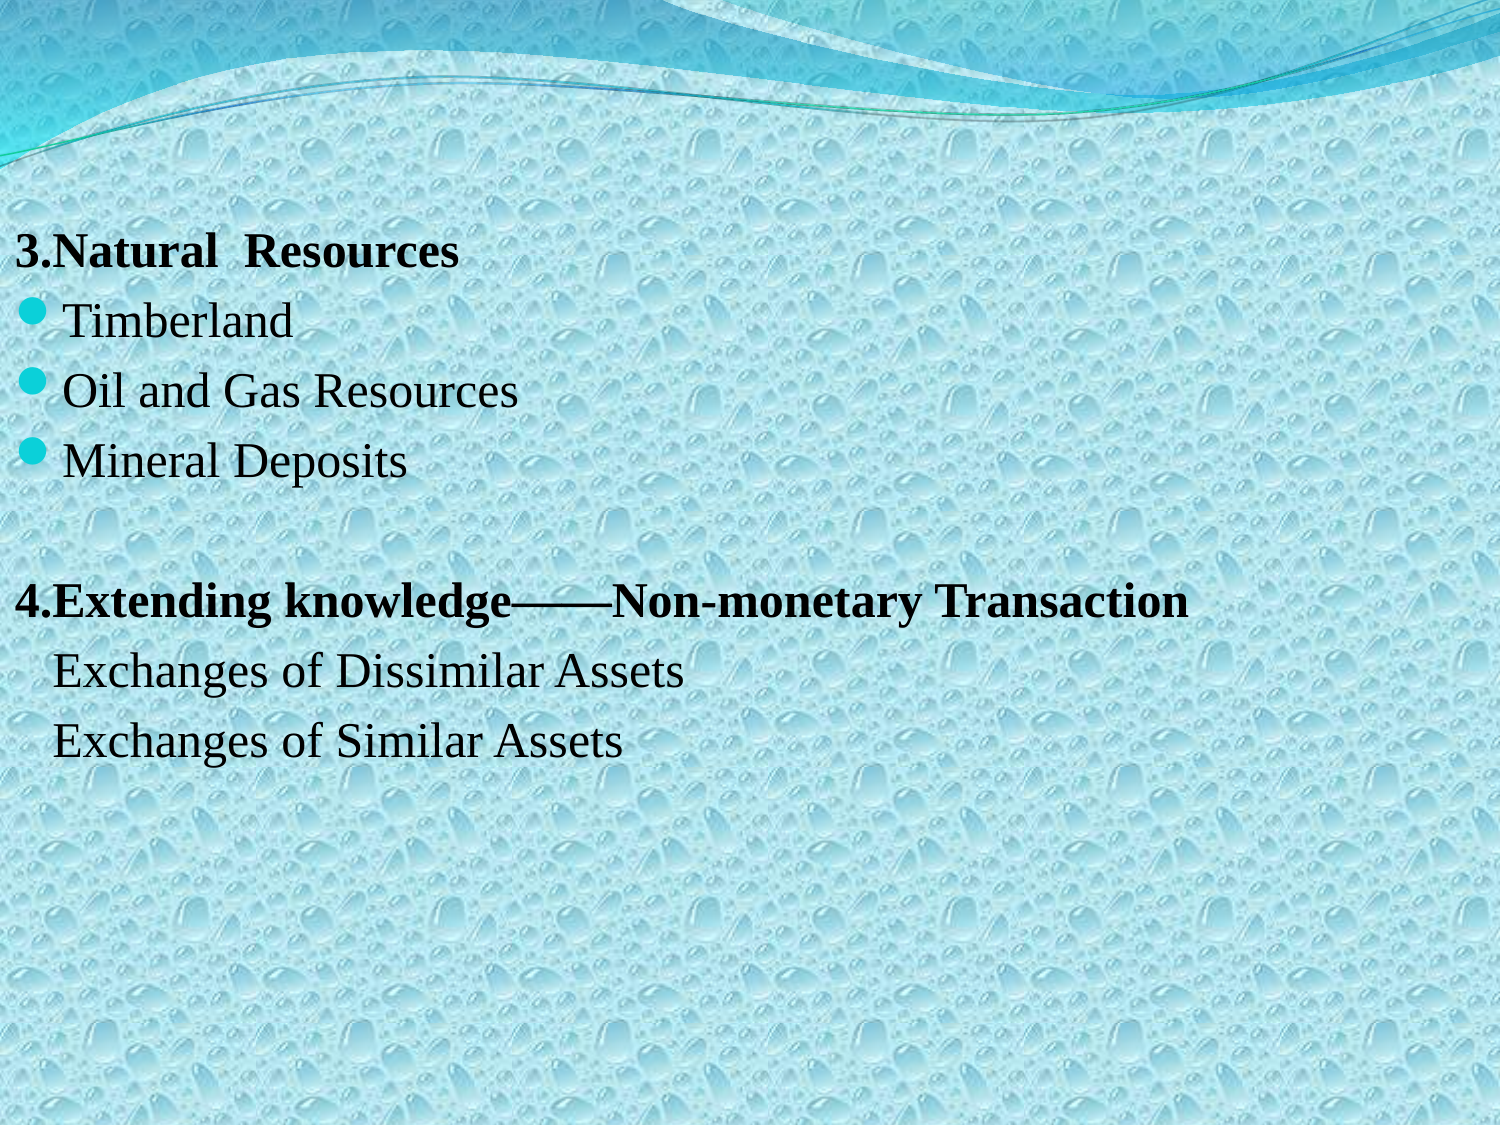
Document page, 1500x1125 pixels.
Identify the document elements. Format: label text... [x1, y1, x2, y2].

text_box 3.Natural Resources Timberland Oil and Gas Resources Mineral Deposits 4.Extending knowledge——Non-monetary Transaction Exchanges of Dissimilar Assets Exchanges of Similar Assets [0, 0, 1500, 1125]
